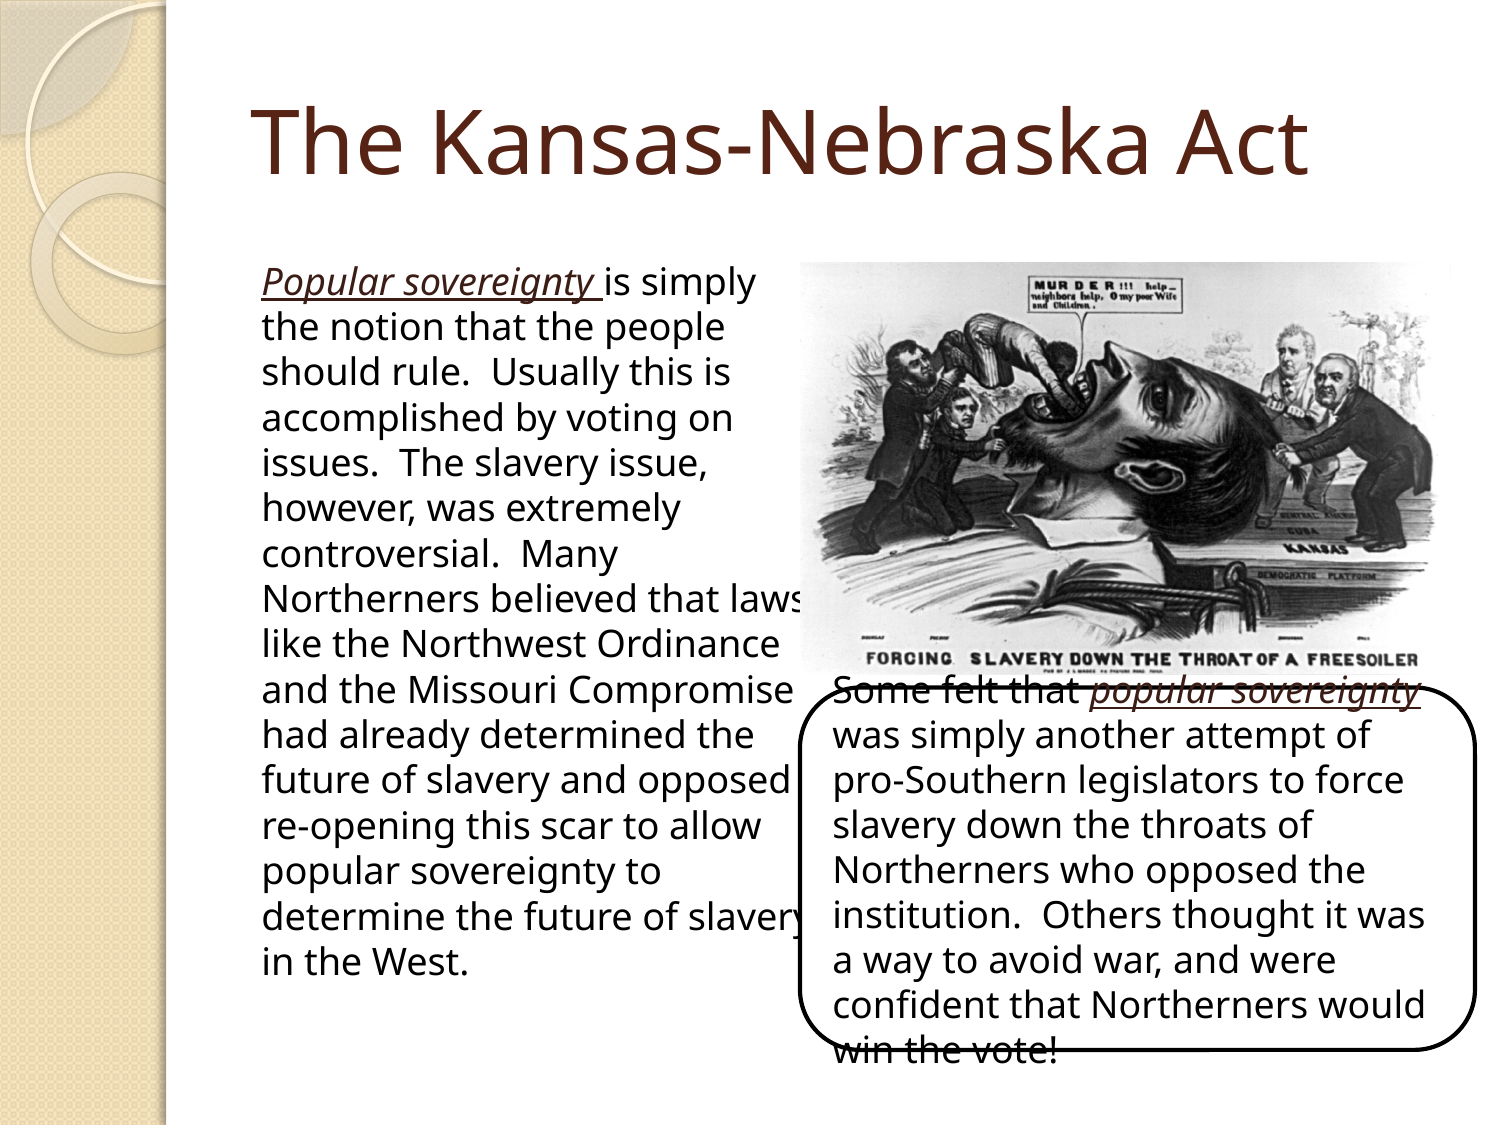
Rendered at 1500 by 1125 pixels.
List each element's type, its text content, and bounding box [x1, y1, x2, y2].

list Popular sovereignty is simply the notion that the people should rule. Usually this is accomplished by voting on issues. The slavery issue, however, was extremely controversial. Many Northerners believed that laws like the Northwest Ordinance and the Missouri Compromise had already determined the future of slavery and opposed re-opening this scar to allow popular sovereignty to determine the future of slavery in the West. [235, 249, 836, 1015]
title The Kansas-Nebraska Act [235, 45, 1466, 233]
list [799, 262, 1452, 676]
text_box Some felt that popular sovereignty was simply another attempt of pro-Southern legislators to force slavery down the throats of Northerners who opposed the institution. Others thought it was a way to avoid war, and were confident that Northerners would win the vote! [797, 687, 1478, 1053]
